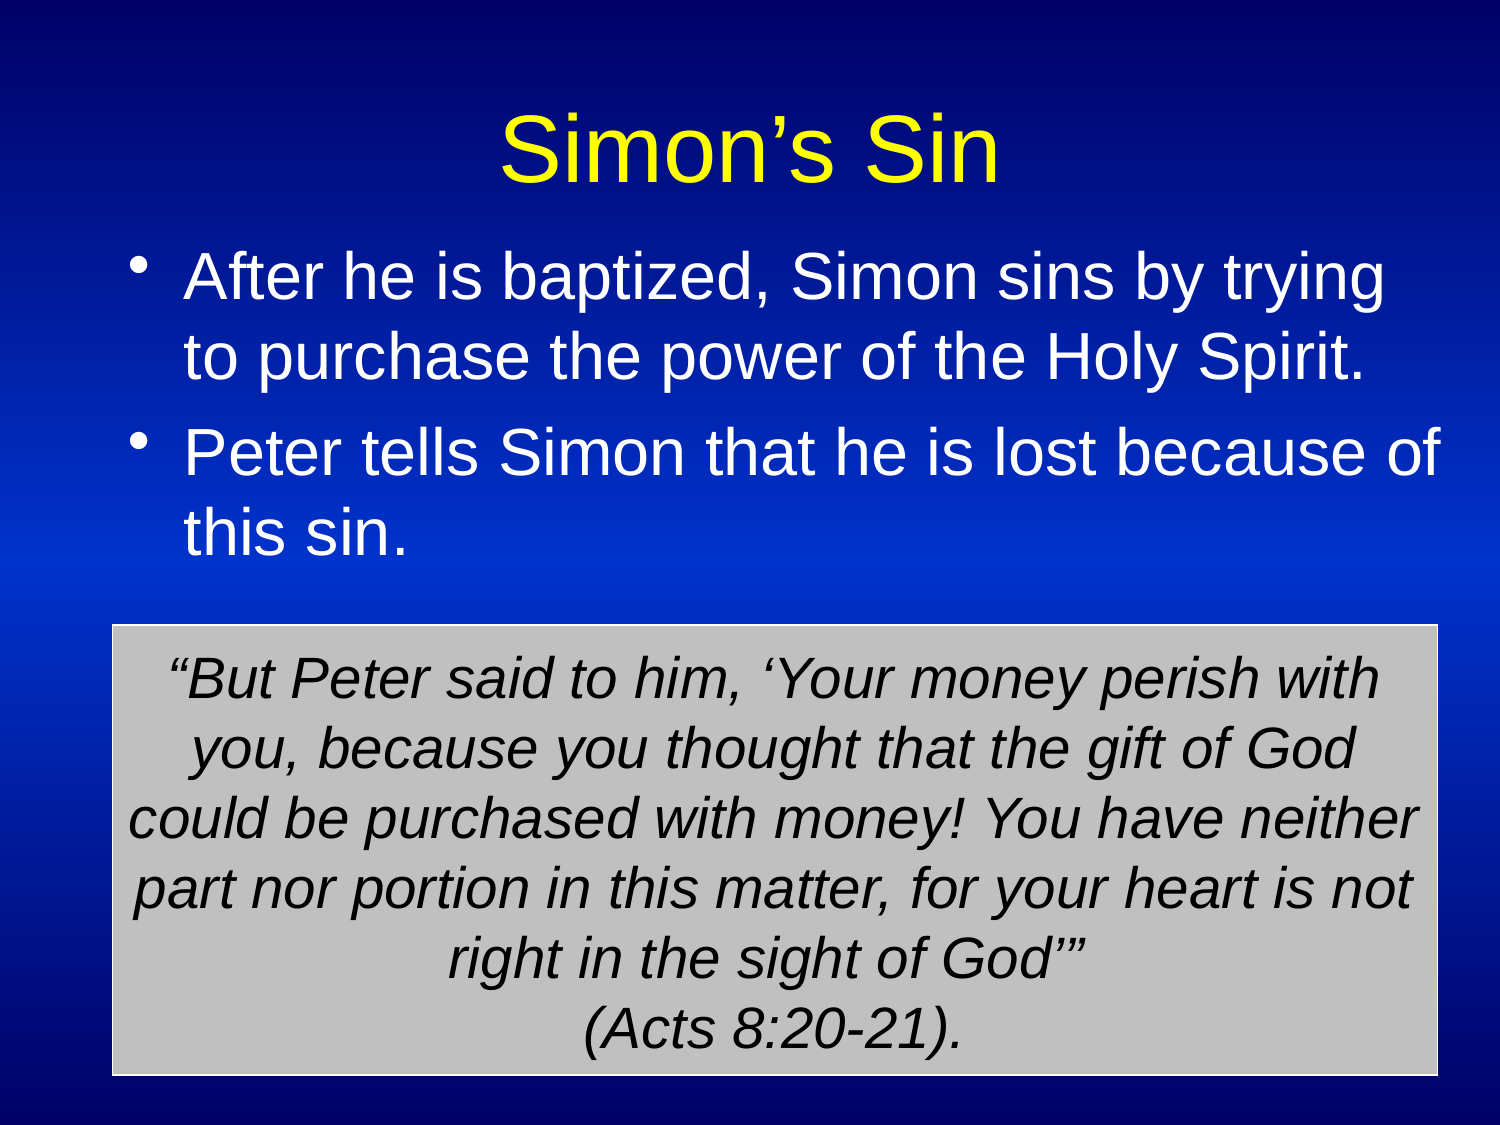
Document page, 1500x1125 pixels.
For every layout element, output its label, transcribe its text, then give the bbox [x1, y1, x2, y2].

list After he is baptized, Simon sins by trying to purchase the power of the Holy Spirit. Peter tells Simon that he is lost because of this sin. [112, 224, 1463, 775]
title Simon’s Sin [37, 50, 1463, 238]
text_box “But Peter said to him, ‘Your money perish with you, because you thought that the gift of God could be purchased with money! You have neither part nor portion in this matter, for your heart is not right in the sight of God’” (Acts 8:20-21). [112, 624, 1438, 1075]
